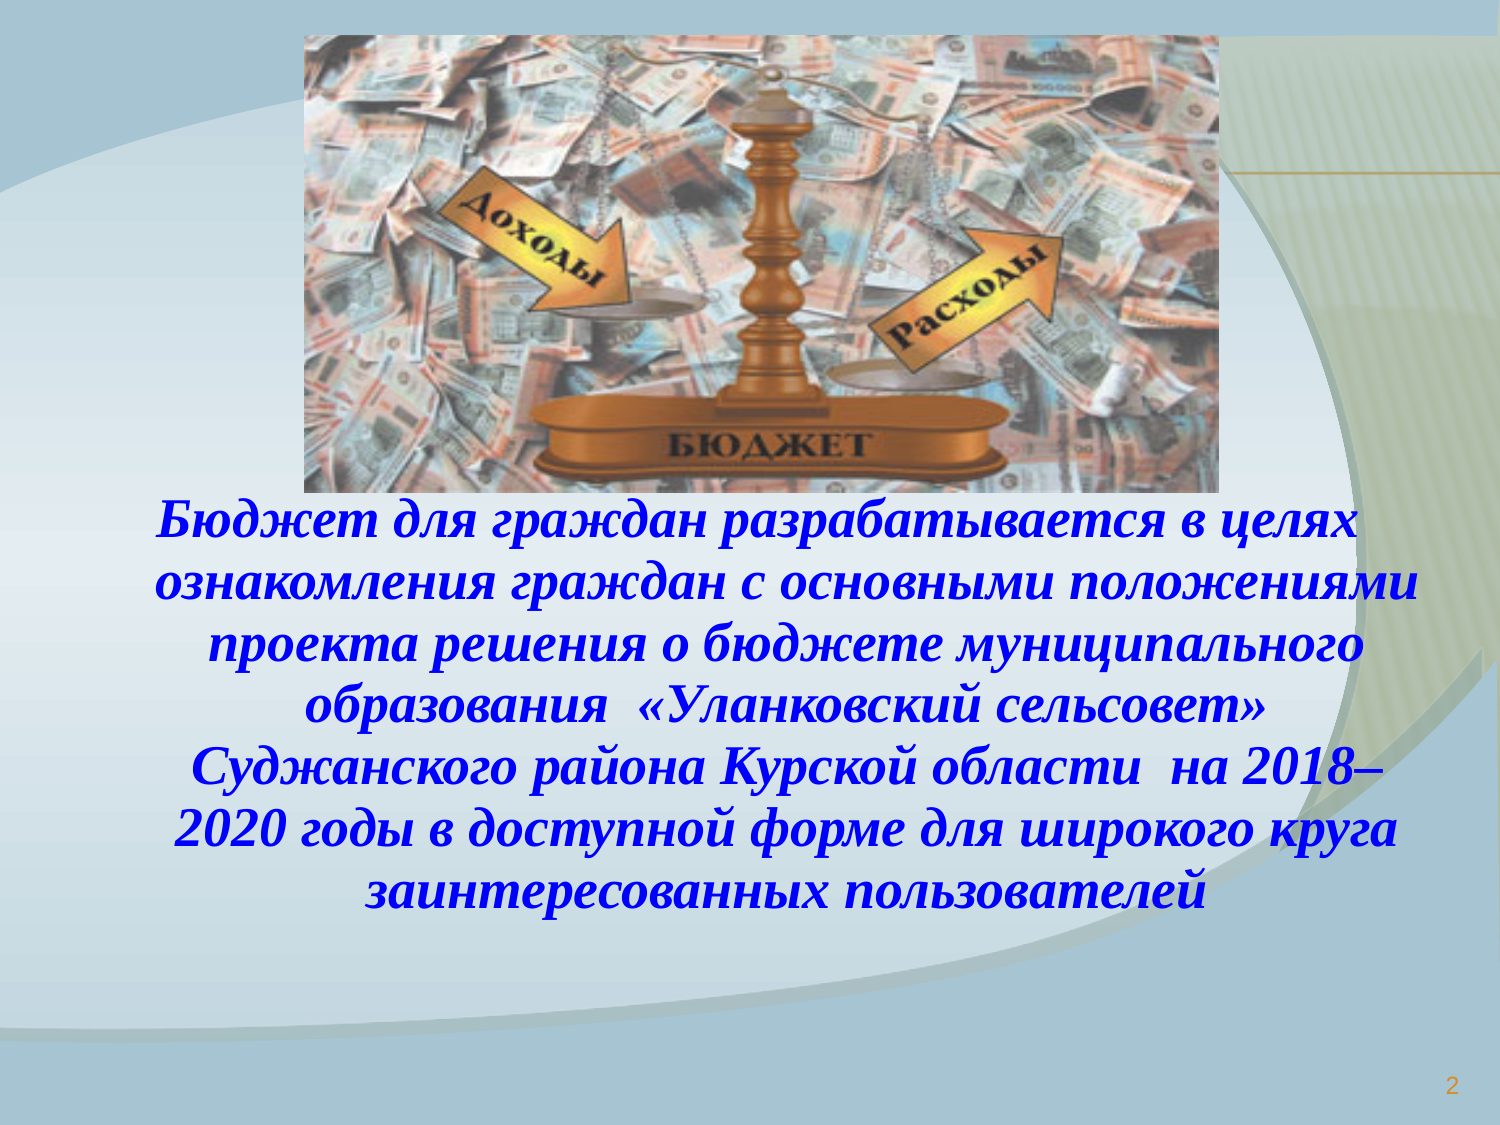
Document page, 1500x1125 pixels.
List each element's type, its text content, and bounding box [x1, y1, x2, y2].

picture [304, 34, 1219, 493]
list Бюджет для граждан разрабатывается в целях ознакомления граждан с основными положениями проекта решения о бюджете муниципального образования «Уланковский сельсовет» Суджанского района Курской области на 2018– 2020 годы в доступной форме для широкого круга заинтересованных пользователей [75, 480, 1442, 973]
slide_number 2 [1350, 1061, 1475, 1103]
